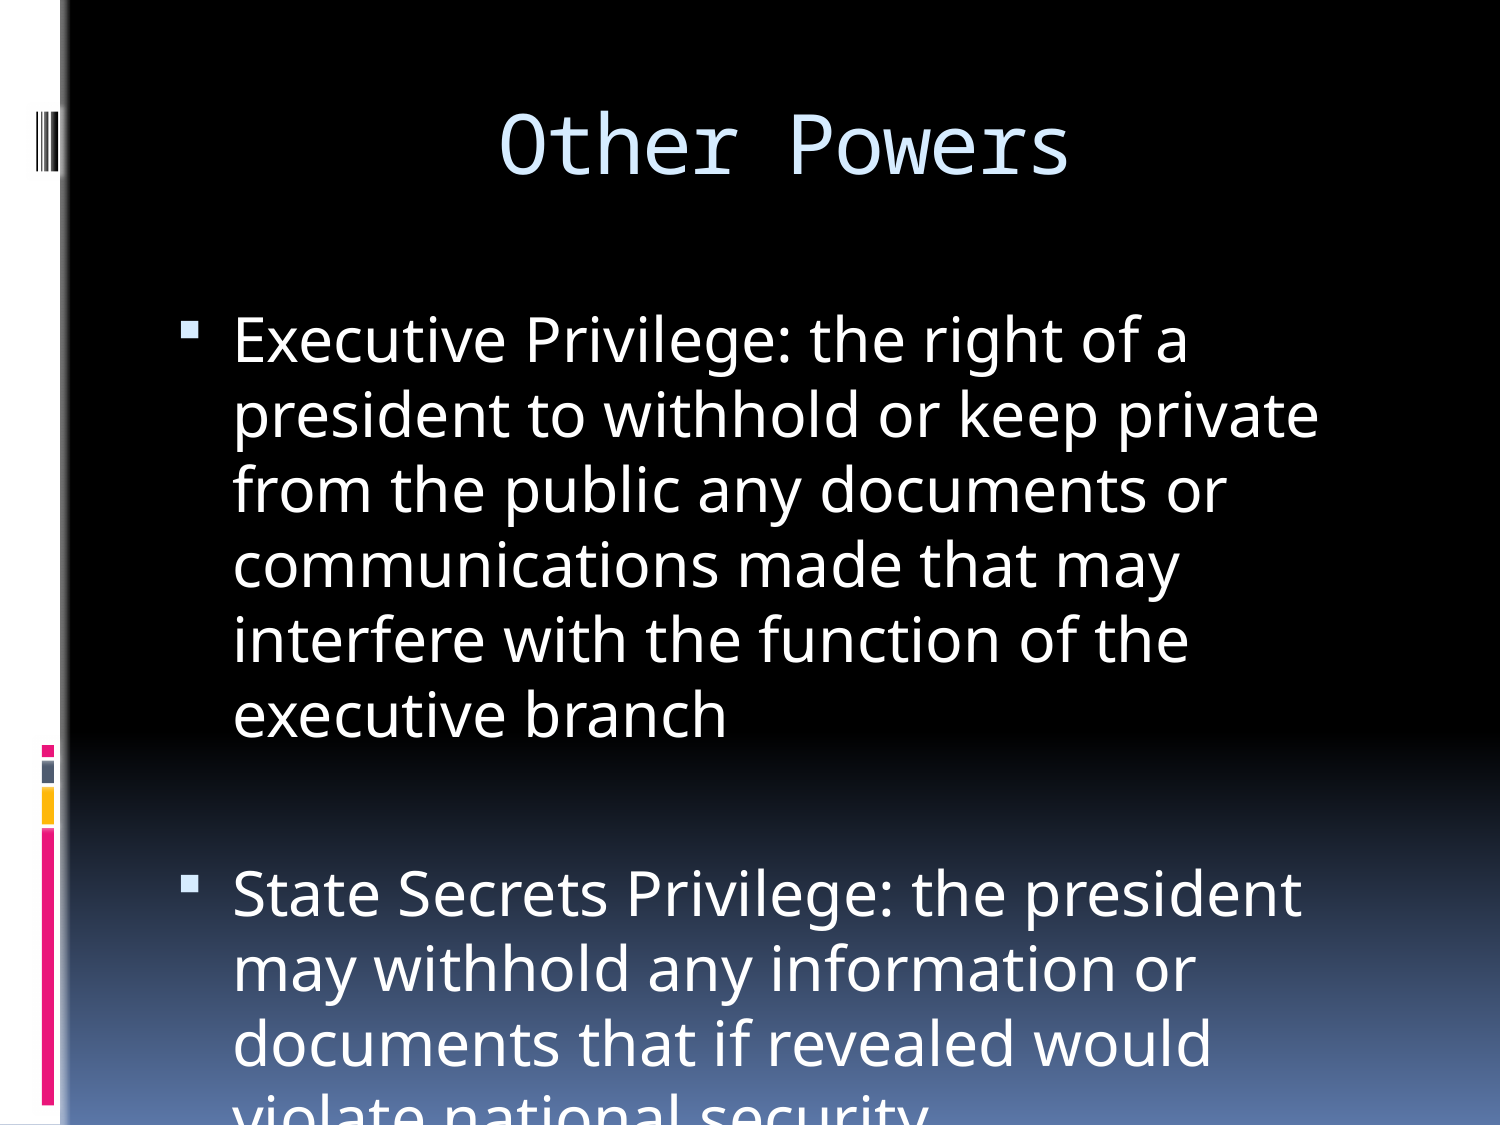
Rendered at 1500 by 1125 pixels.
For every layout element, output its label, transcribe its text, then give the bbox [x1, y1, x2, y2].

title Other Powers [150, 83, 1425, 234]
list Executive Privilege: the right of a president to withhold or keep private from the public any documents or communications made that may interfere with the function of the executive branch State Secrets Privilege: the president may withhold any information or documents that if revealed would violate national security [150, 292, 1425, 1043]
